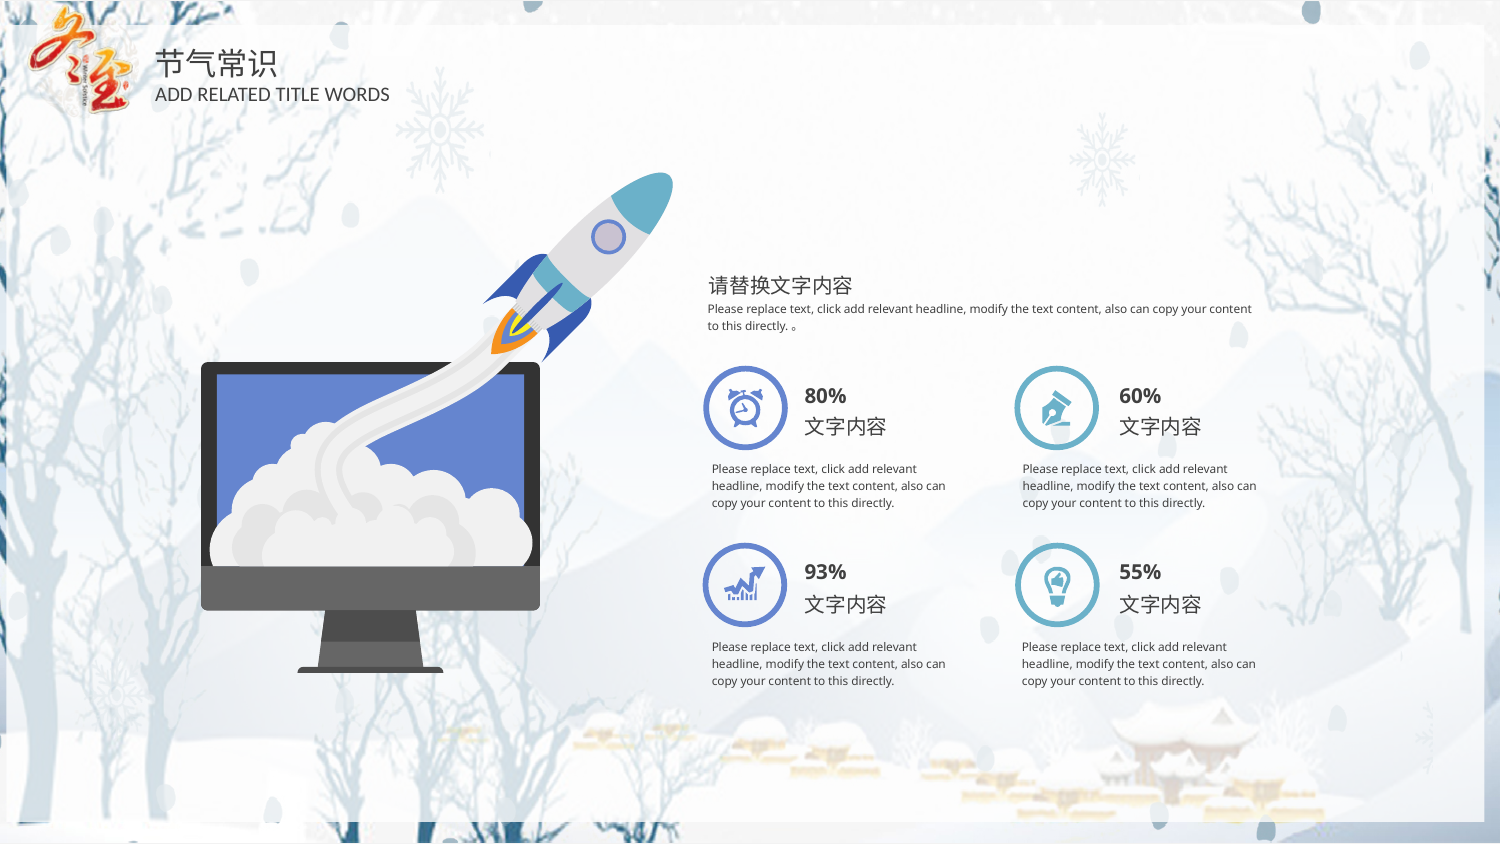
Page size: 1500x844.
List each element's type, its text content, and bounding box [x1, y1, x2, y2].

text_box [701, 541, 789, 629]
text_box 60% [1104, 370, 1177, 415]
text_box Please replace text, click add relevant headline, modify the text content, also can copy your content to this directly. [1007, 629, 1288, 696]
text_box Please replace text, click add relevant headline, modify the text content, also can copy your content to this directly. [1007, 451, 1288, 518]
text_box Please replace text, click add relevant headline, modify the text content, also can copy your content to this directly. [697, 629, 978, 696]
text_box 80% [789, 370, 862, 415]
text_box [723, 566, 766, 601]
text_box [702, 364, 789, 451]
text_box [1044, 566, 1071, 594]
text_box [200, 163, 682, 673]
text_box 节气常识 [163, 38, 291, 74]
text_box [728, 388, 763, 428]
text_box Please replace text, click add relevant headline, modify the text content, also can copy your content to this directly.。 [692, 291, 1268, 340]
text_box 文字内容 [790, 579, 903, 625]
picture [0, 0, 1500, 843]
text_box [1014, 541, 1101, 629]
text_box Please replace text, click add relevant headline, modify the text content, also can copy your content to this directly. [697, 451, 978, 518]
text_box 文字内容 [790, 401, 903, 447]
text_box [1013, 364, 1100, 451]
text_box ADD RELATED TITLE WORDS [163, 74, 402, 111]
text_box 请替换文字内容 [693, 260, 869, 291]
text_box [1049, 595, 1066, 607]
text_box 文字内容 [1104, 401, 1218, 447]
text_box 93% [789, 546, 862, 591]
text_box 55% [1104, 546, 1177, 591]
text_box [1042, 390, 1072, 426]
text_box 文字内容 [1104, 579, 1218, 625]
